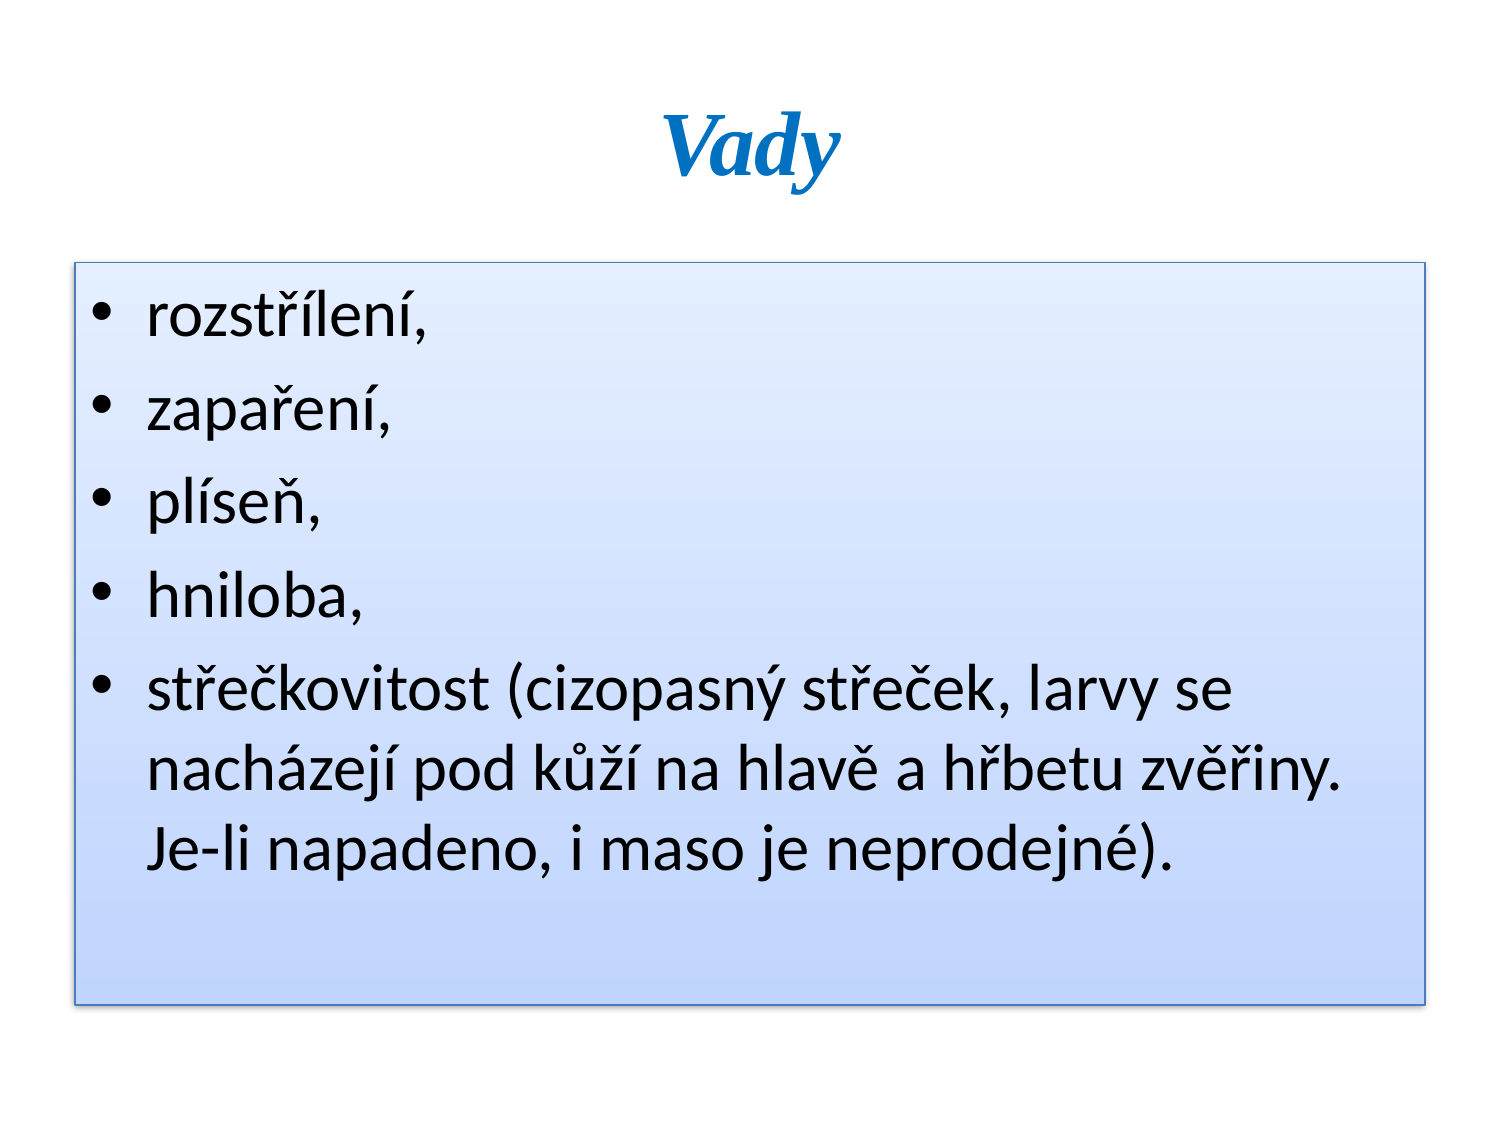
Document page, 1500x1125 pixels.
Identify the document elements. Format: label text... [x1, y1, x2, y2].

list rozstřílení, zapaření, plíseň, hniloba, střečkovitost (cizopasný střeček, larvy se nacházejí pod kůží na hlavě a hřbetu zvěřiny. Je-li napadeno, i maso je neprodejné). [74, 262, 1426, 1006]
title Vady [75, 45, 1425, 233]
